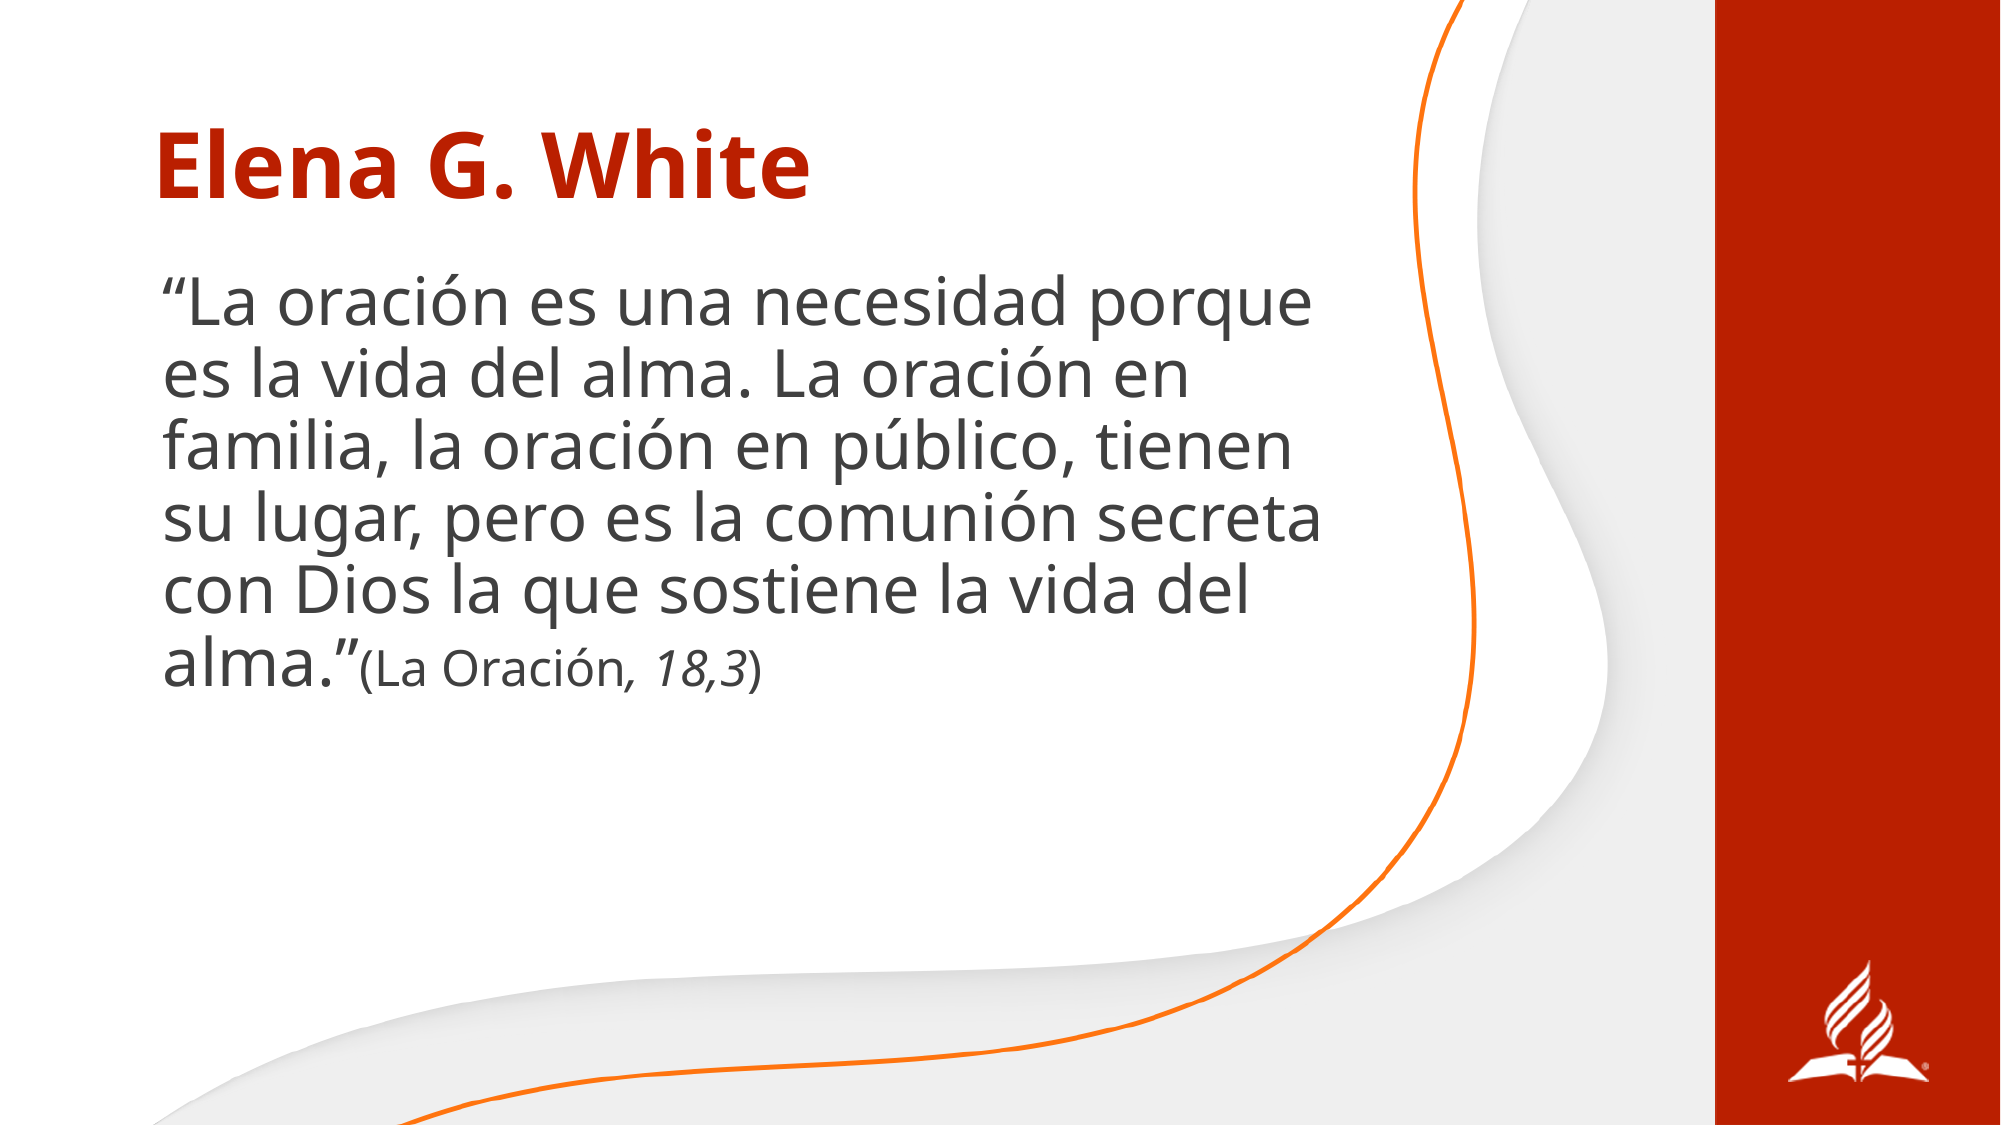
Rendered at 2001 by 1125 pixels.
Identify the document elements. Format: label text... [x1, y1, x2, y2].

picture [0, 0, 2001, 1125]
list “La oración es una necesidad porque es la vida del alma. La oración en familia, la oración en público, tienen su lugar, pero es la comunión secreta con Dios la que sostiene la vida del alma.”(La Oración, 18,3) [147, 168, 1357, 800]
title Elena G. White [137, 59, 1659, 278]
